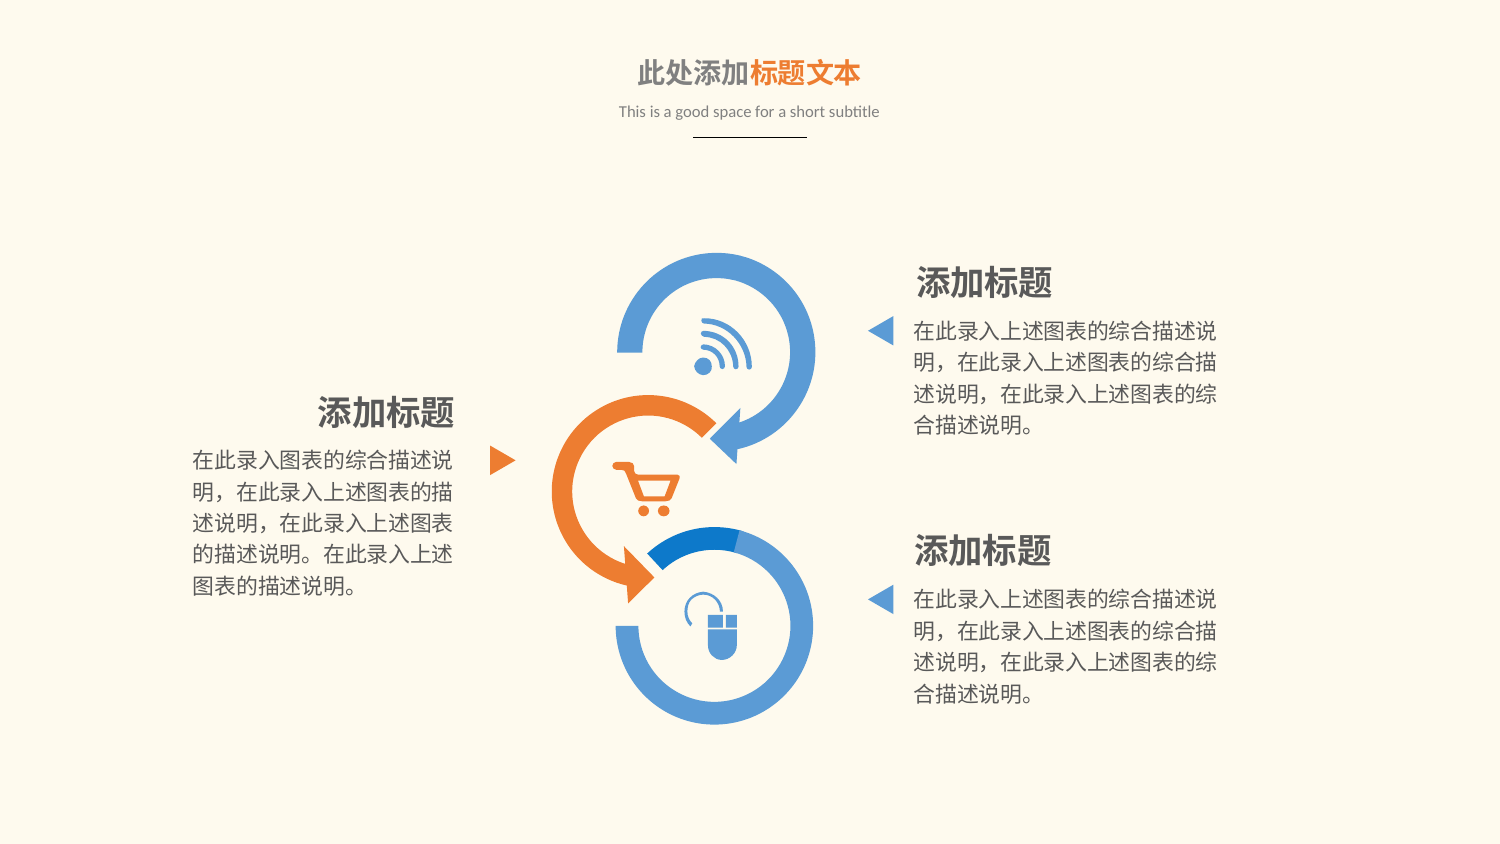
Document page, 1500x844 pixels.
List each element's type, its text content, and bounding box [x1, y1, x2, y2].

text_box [683, 319, 755, 383]
text_box [867, 316, 894, 346]
text_box [867, 584, 894, 615]
text_box [615, 530, 814, 725]
text_box [708, 255, 817, 467]
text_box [684, 591, 737, 660]
text_box This is a good space for a short subtitle [603, 93, 895, 128]
text_box [551, 395, 717, 604]
text_box 在此录入上述图表的综合描述说明，在此录入上述图表的综合描述说明，在此录入上述图表的综合描述说明。 [902, 575, 1250, 712]
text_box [612, 461, 681, 517]
text_box 在此录入图表的综合描述说明，在此录入上述图表的描述说明，在此录入上述图表的描述说明。在此录入上述图表的描述说明。 [181, 436, 483, 605]
text_box [616, 251, 742, 354]
text_box [490, 445, 516, 476]
text_box 在此录入上述图表的综合描述说明，在此录入上述图表的综合描述说明，在此录入上述图表的综合描述说明。 [902, 306, 1250, 444]
text_box 添加标题 [306, 385, 466, 436]
text_box 此处添加标题文本 [623, 47, 877, 93]
text_box [647, 527, 739, 571]
text_box 添加标题 [904, 255, 1065, 306]
text_box 添加标题 [903, 523, 1063, 575]
